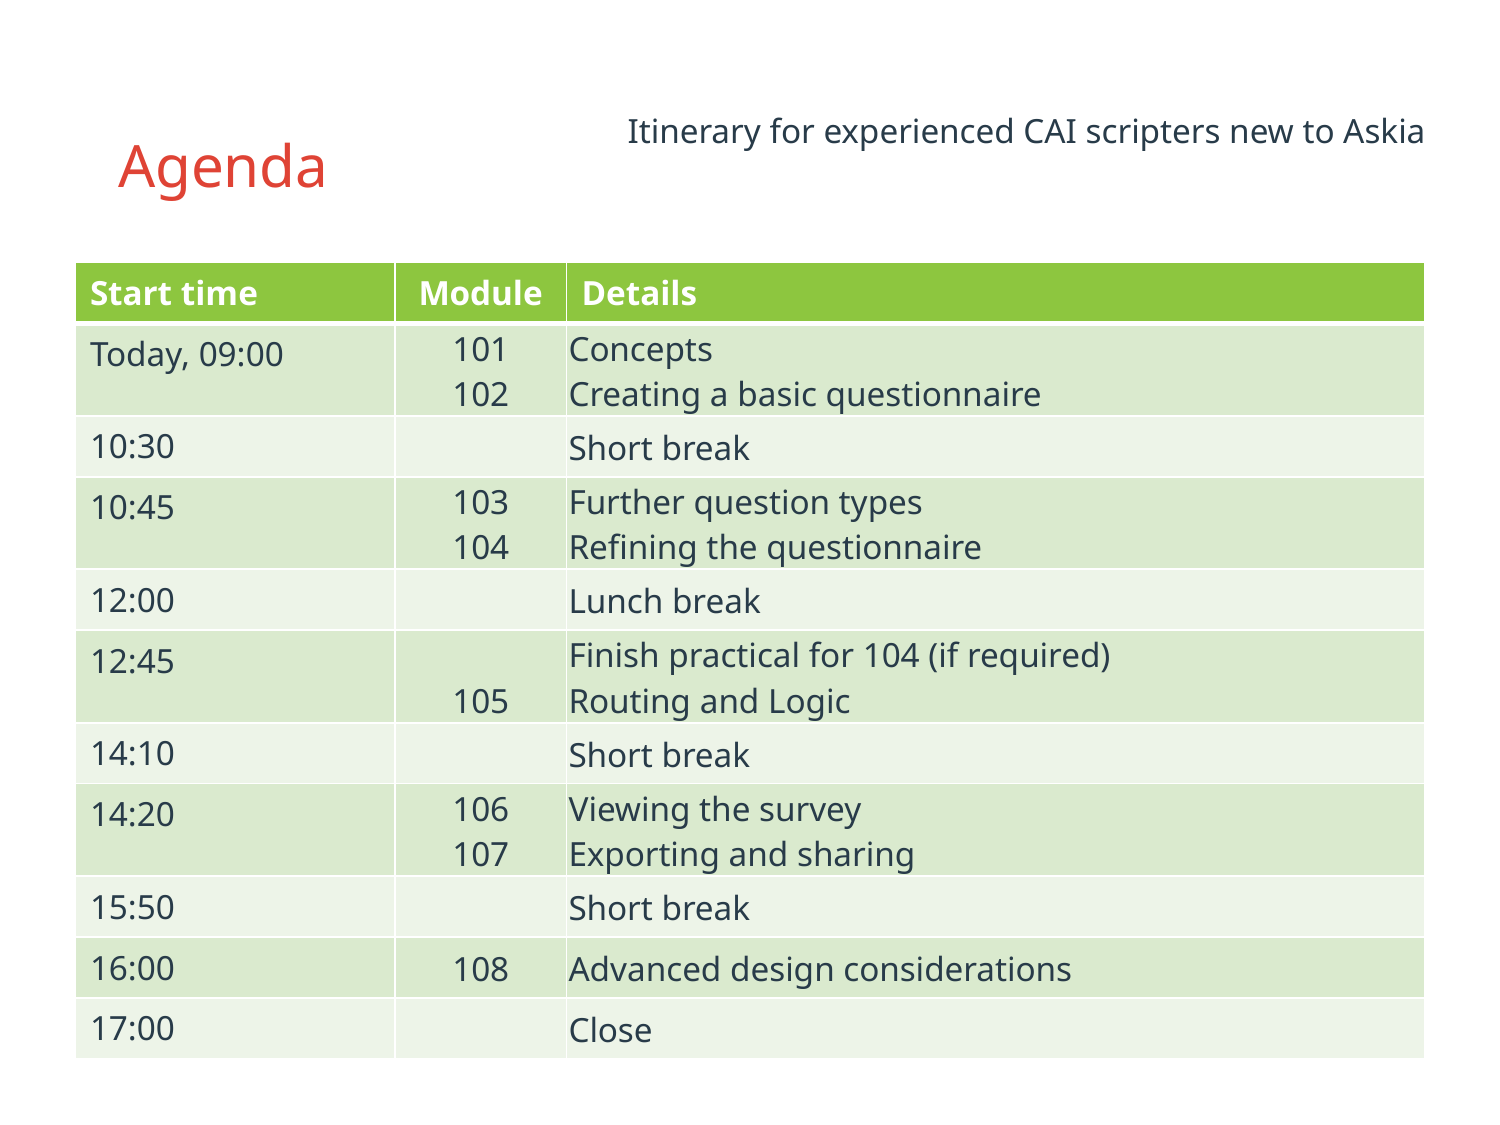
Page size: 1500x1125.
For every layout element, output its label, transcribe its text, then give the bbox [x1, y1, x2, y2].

table_cell Today, 09:00 [76, 326, 394, 415]
table_cell 15:50 [76, 877, 394, 936]
table_cell 103 104 [396, 478, 566, 568]
table_cell 105 [396, 631, 566, 722]
table_cell 12:45 [76, 631, 394, 722]
table_cell Concepts Creating a basic questionnaire [567, 326, 1424, 415]
table_cell 10:45 [76, 478, 394, 568]
text_box Itinerary for experienced CAI scripters new to Askia [612, 103, 1442, 158]
table_header Start time [76, 263, 394, 321]
table_cell 106 107 [396, 784, 566, 875]
table_cell 10:30 [76, 417, 394, 476]
table_header Module [396, 263, 566, 321]
title Agenda [103, 59, 1397, 262]
table_cell Short break [567, 877, 1424, 936]
table_cell 17:00 [76, 999, 394, 1058]
table_cell [396, 877, 566, 936]
table_cell 14:20 [76, 784, 394, 875]
table_cell [396, 570, 566, 629]
table_cell Close [567, 999, 1424, 1058]
table_cell [396, 999, 566, 1058]
table_cell 108 [396, 938, 566, 997]
table_header Details [567, 263, 1424, 321]
table_cell 12:00 [76, 570, 394, 629]
table_cell Short break [567, 724, 1424, 783]
table_cell Viewing the survey Exporting and sharing [567, 784, 1424, 875]
table_cell [396, 724, 566, 783]
table_cell Finish practical for 104 (if required) Routing and Logic [567, 631, 1424, 722]
table_cell 101 102 [396, 326, 566, 415]
table_cell 16:00 [76, 938, 394, 997]
table_cell [396, 417, 566, 476]
table_cell Advanced design considerations [567, 938, 1424, 997]
table_cell 14:10 [76, 724, 394, 783]
table_cell Lunch break [567, 570, 1424, 629]
table_cell Short break [567, 417, 1424, 476]
table_cell Further question types Refining the questionnaire [567, 478, 1424, 568]
